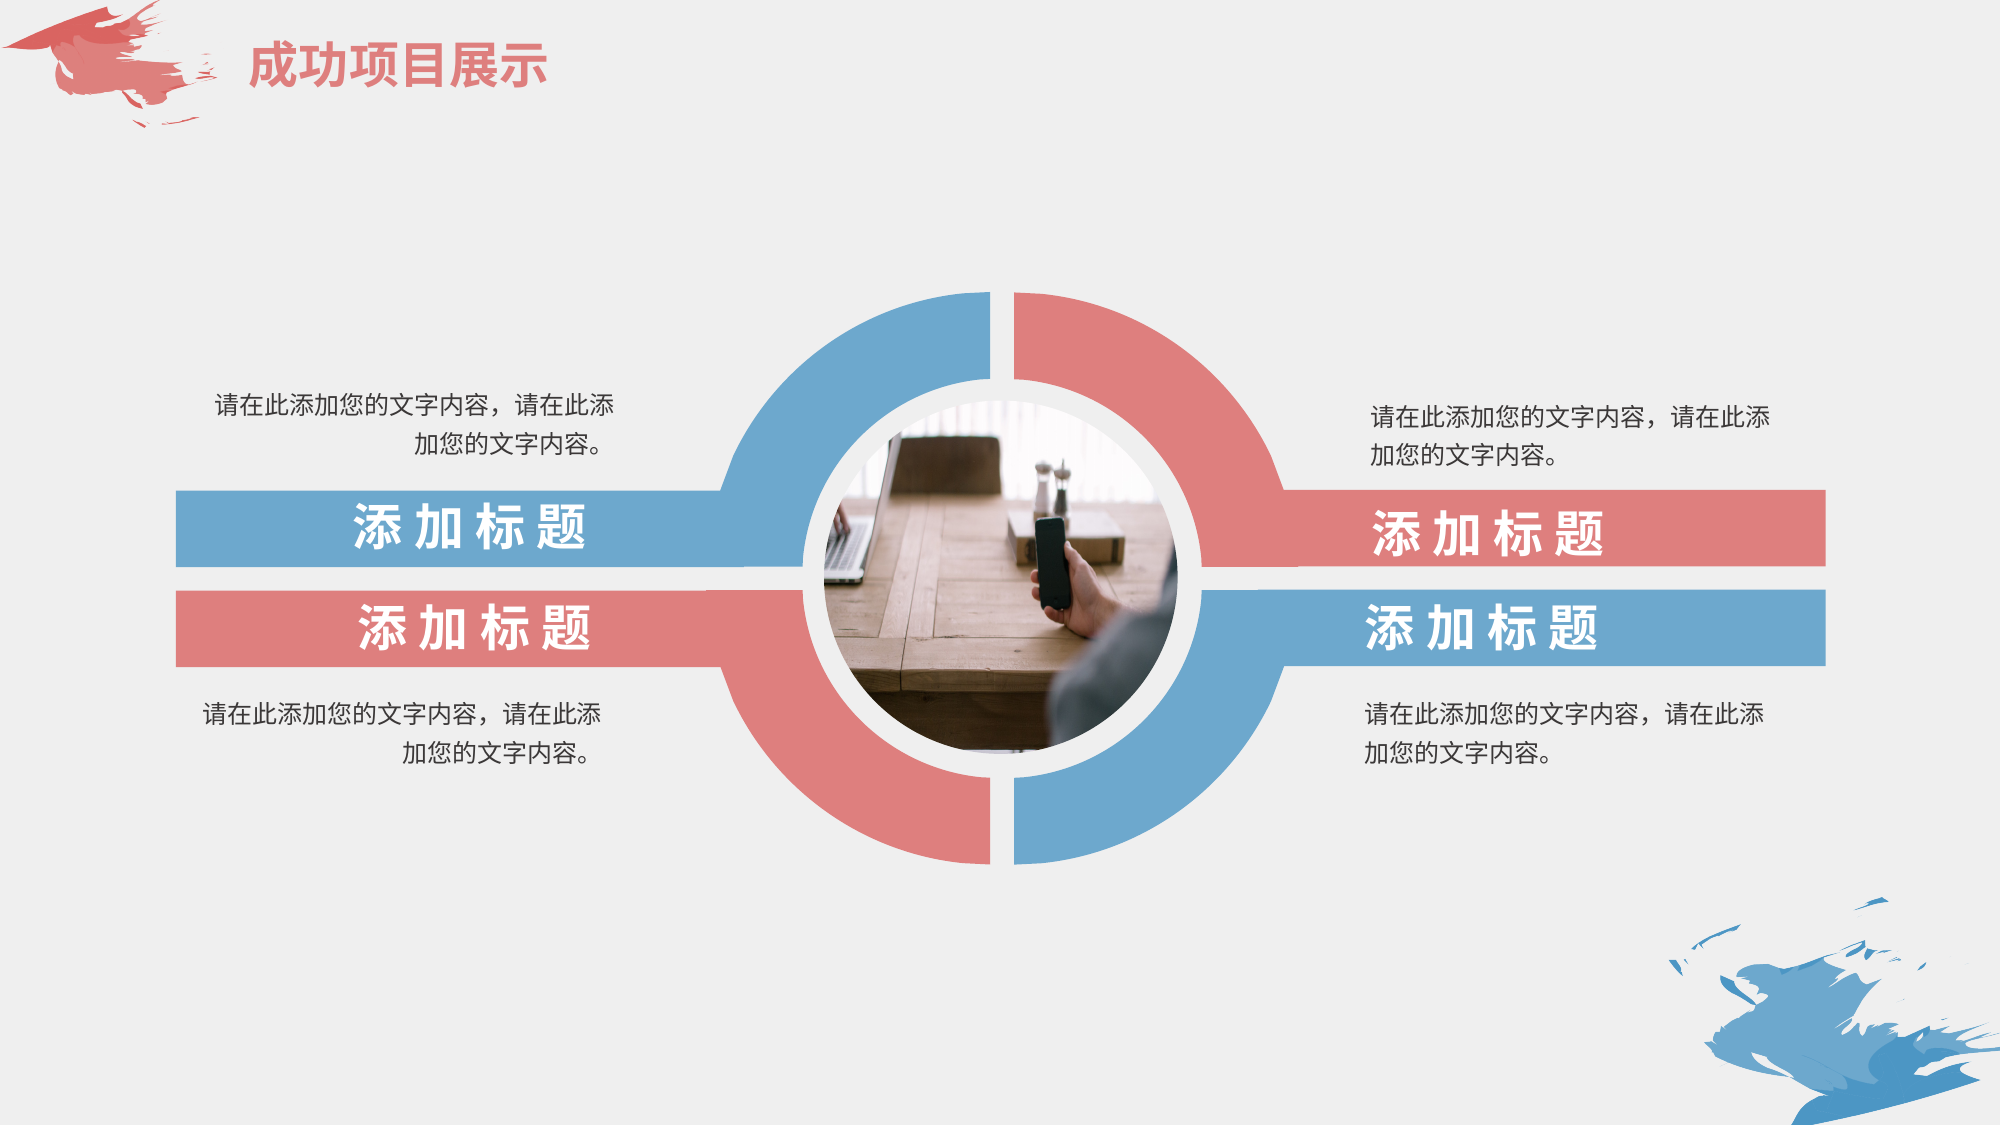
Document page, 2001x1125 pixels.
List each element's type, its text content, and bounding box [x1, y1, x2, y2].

text_box 成功项目展示 [234, 25, 564, 101]
text_box [1014, 589, 1826, 865]
text_box [175, 291, 991, 568]
picture [0, 0, 224, 128]
text_box [823, 400, 1178, 754]
text_box 请在此添加您的文字内容，请在此添加您的文字内容。 [1349, 682, 1791, 775]
text_box 添 加 标 题 [338, 487, 602, 563]
text_box 添 加 标 题 [1350, 589, 1614, 665]
text_box 添 加 标 题 [342, 589, 607, 665]
text_box 请在此添加您的文字内容，请在此添加您的文字内容。 [1355, 384, 1797, 478]
text_box 请在此添加您的文字内容，请在此添加您的文字内容。 [188, 373, 630, 467]
text_box 添 加 标 题 [1356, 495, 1620, 571]
picture [1668, 897, 2000, 1125]
text_box [1014, 292, 1826, 567]
text_box 请在此添加您的文字内容，请在此添加您的文字内容。 [175, 682, 617, 775]
text_box [175, 590, 991, 865]
